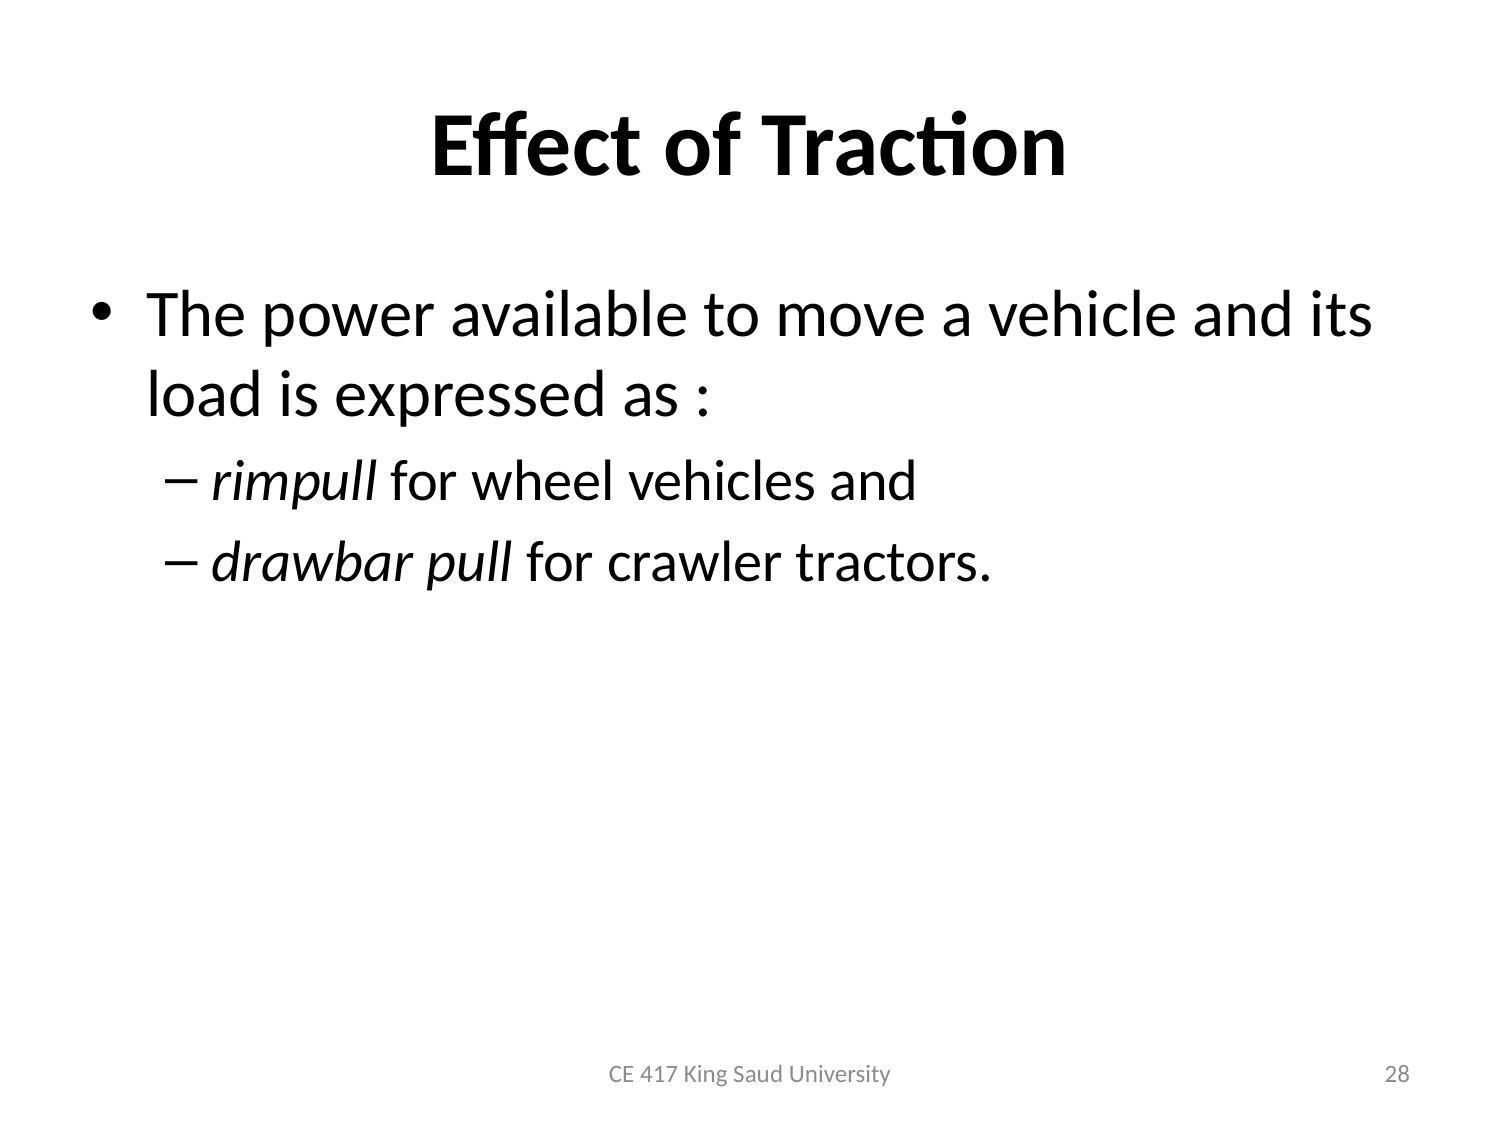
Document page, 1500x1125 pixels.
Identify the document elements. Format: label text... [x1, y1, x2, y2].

title Effect of Traction [75, 45, 1425, 233]
slide_number 28 [1074, 1042, 1425, 1103]
footer CE 417 King Saud University [512, 1042, 988, 1103]
list The power available to move a vehicle and its load is expressed as : rimpull for wheel vehicles and drawbar pull for crawler tractors. [75, 262, 1425, 1005]
